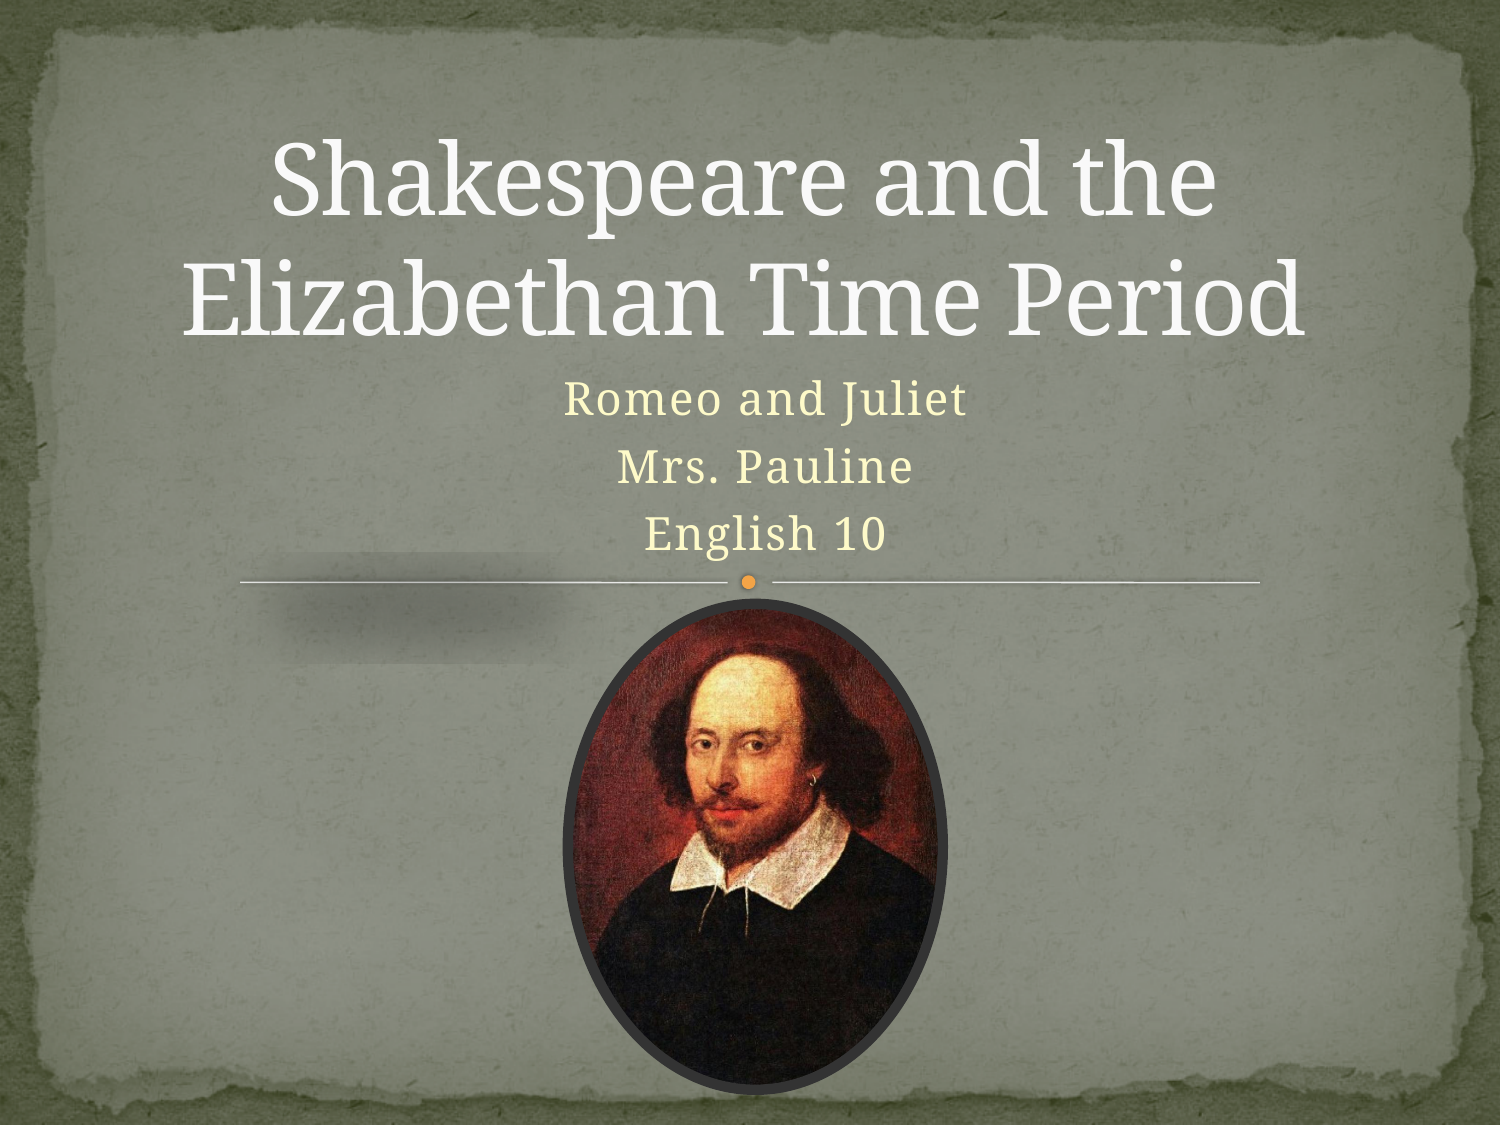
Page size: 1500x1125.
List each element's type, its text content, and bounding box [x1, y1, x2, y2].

picture [568, 604, 942, 1090]
subtitle Romeo and Juliet Mrs. Pauline English 10 [83, 362, 1447, 550]
title Shakespeare and the Elizabethan Time Period [62, 37, 1425, 363]
